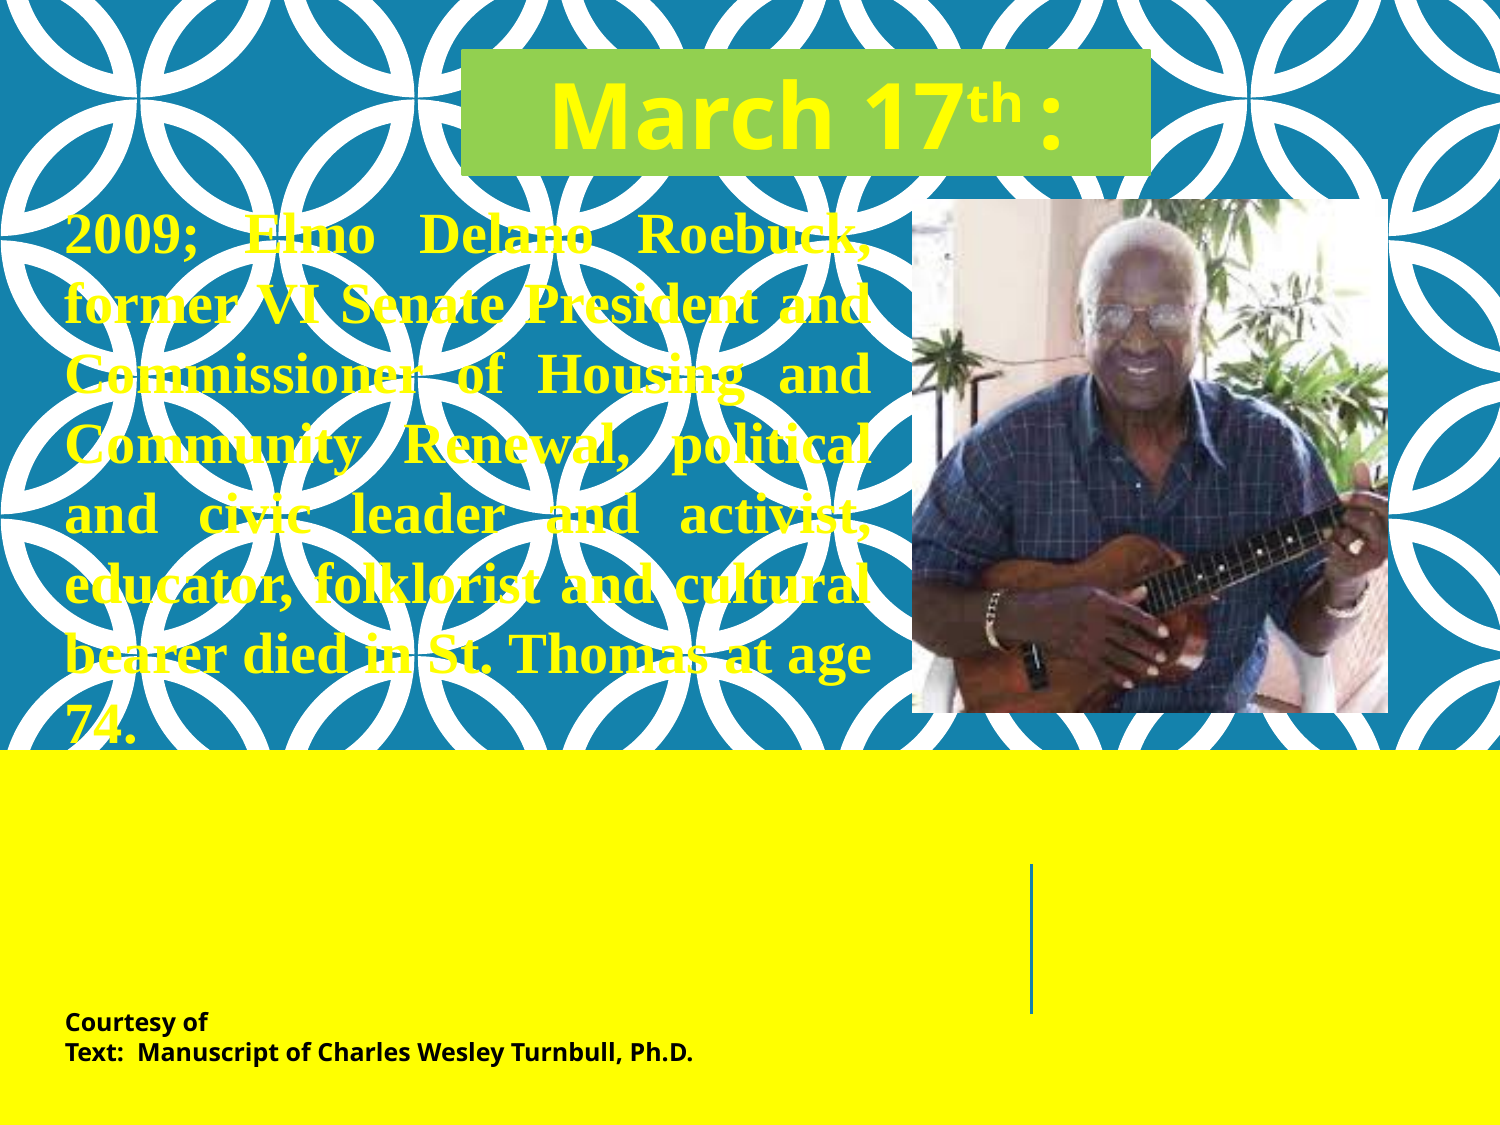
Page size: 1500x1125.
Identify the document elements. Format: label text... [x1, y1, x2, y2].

text_box 2009; Elmo Delano Roebuck, former VI Senate President and Commissioner of Housing and Community Renewal, political and civic leader and activist, educator, folklorist and cultural bearer died in St. Thomas at age 74. [49, 187, 888, 762]
text_box March 17th : [461, 49, 1151, 176]
text_box Courtesy of Text: Manuscript of Charles Wesley Turnbull, Ph.D. [50, 999, 1438, 1074]
picture [912, 199, 1388, 713]
